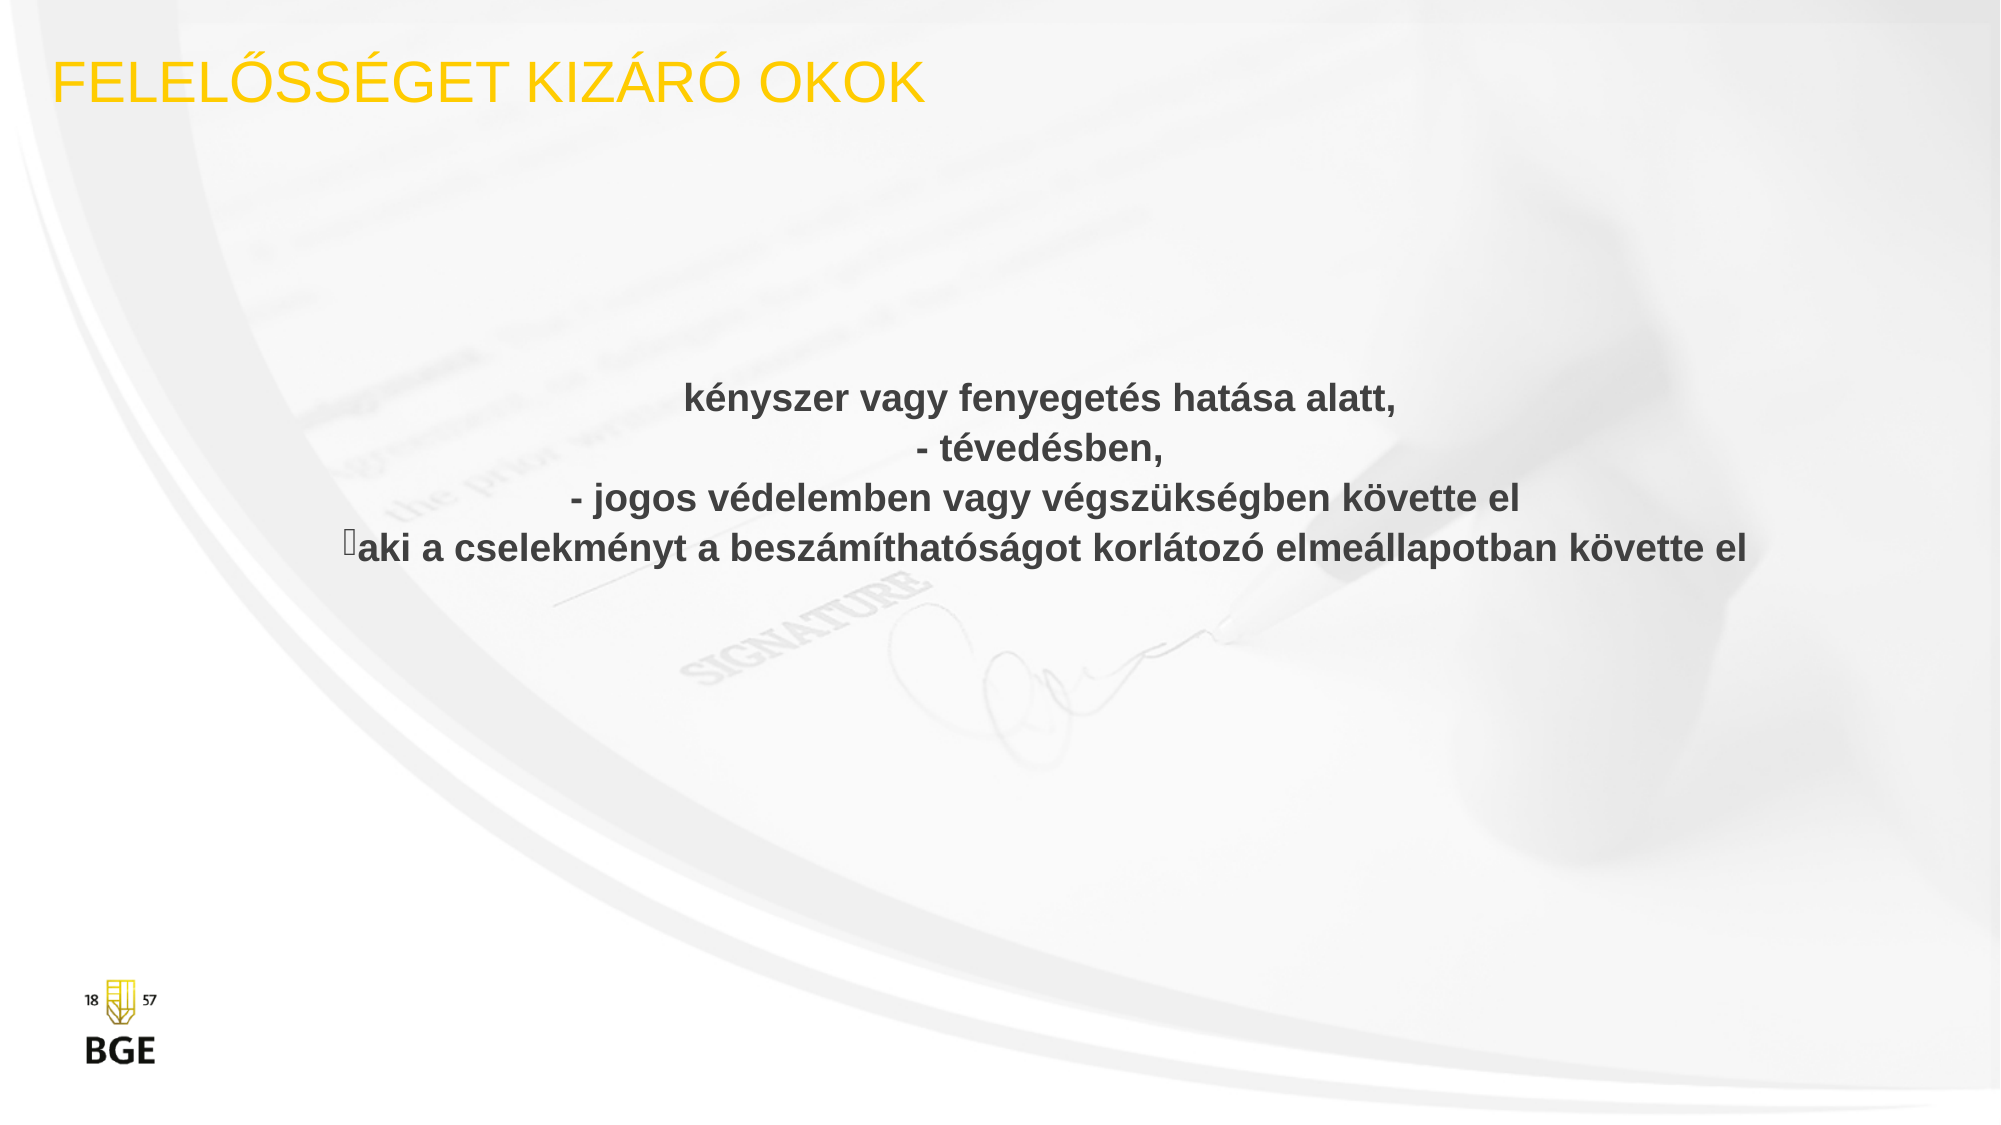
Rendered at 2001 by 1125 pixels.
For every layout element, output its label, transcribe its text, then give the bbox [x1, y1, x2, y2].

text_box FELELŐSSÉGET KIZÁRÓ OKOK [37, 36, 942, 122]
picture [0, 0, 2001, 1125]
list kényszer vagy fenyegetés hatása alatt, - tévedésben, - jogos védelemben vagy végszükségben követte el aki a cselekményt a beszámíthatóságot korlátozó elmeállapotban követte el [132, 161, 1958, 837]
